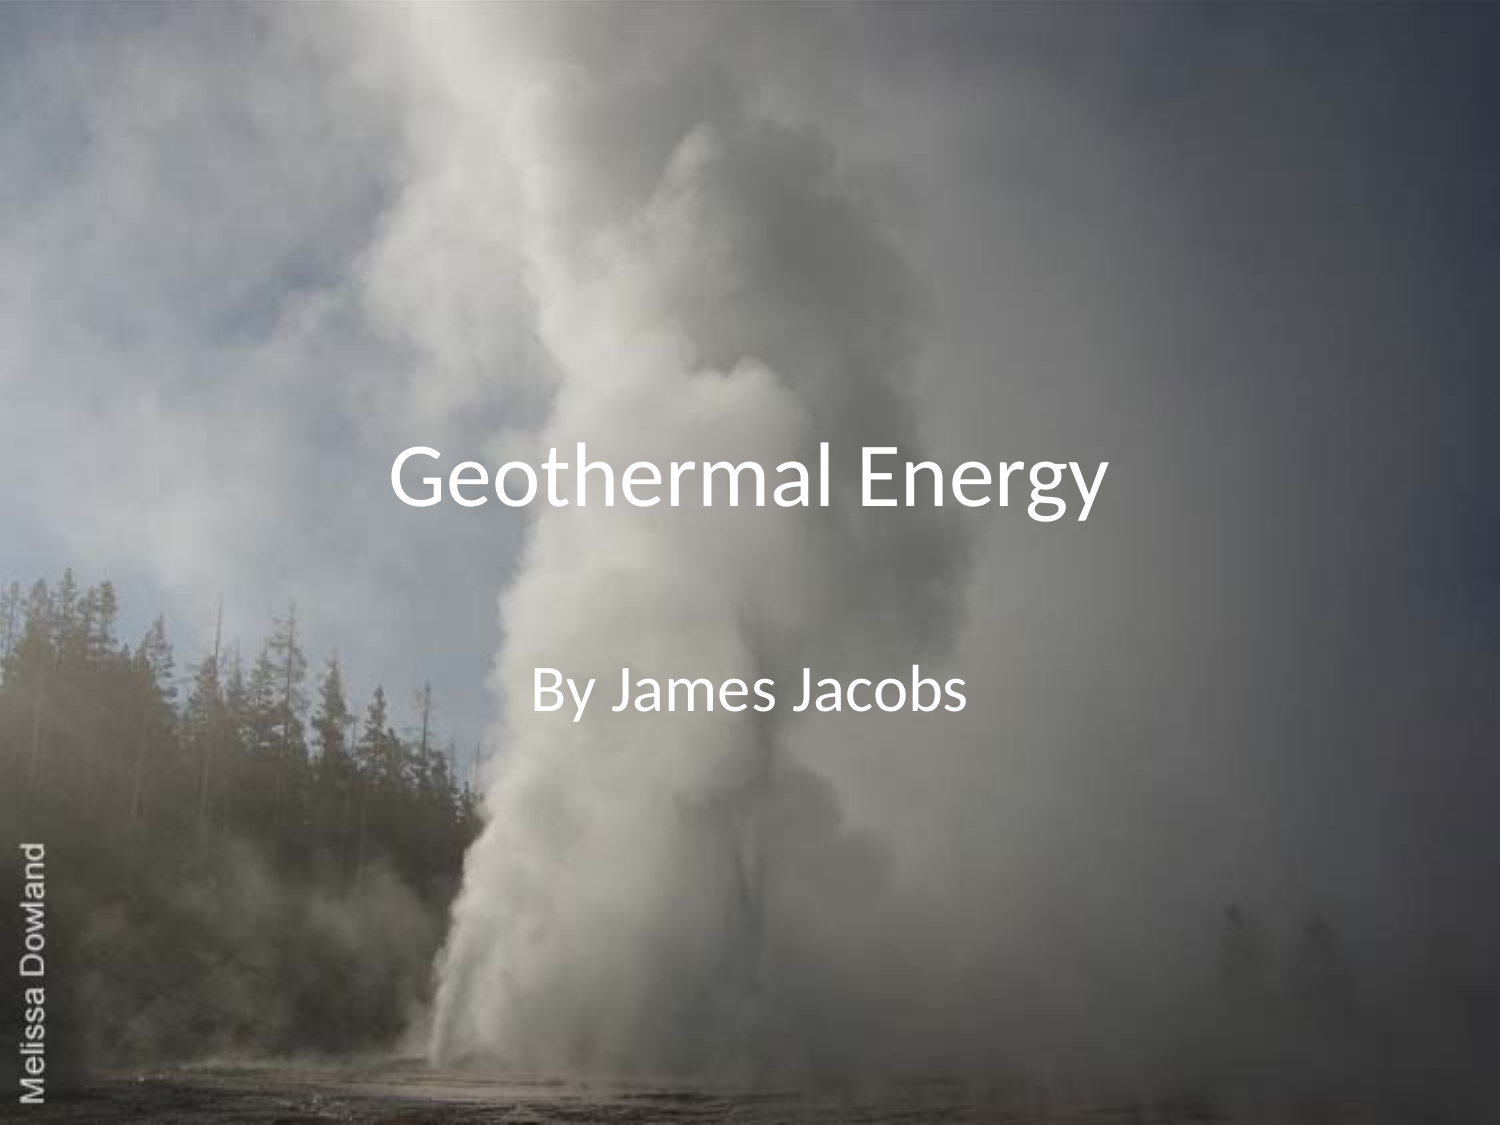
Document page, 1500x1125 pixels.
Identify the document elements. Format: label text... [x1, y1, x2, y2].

subtitle By James Jacobs [225, 637, 1275, 925]
picture [0, 0, 1500, 1125]
title Geothermal Energy [112, 349, 1388, 591]
